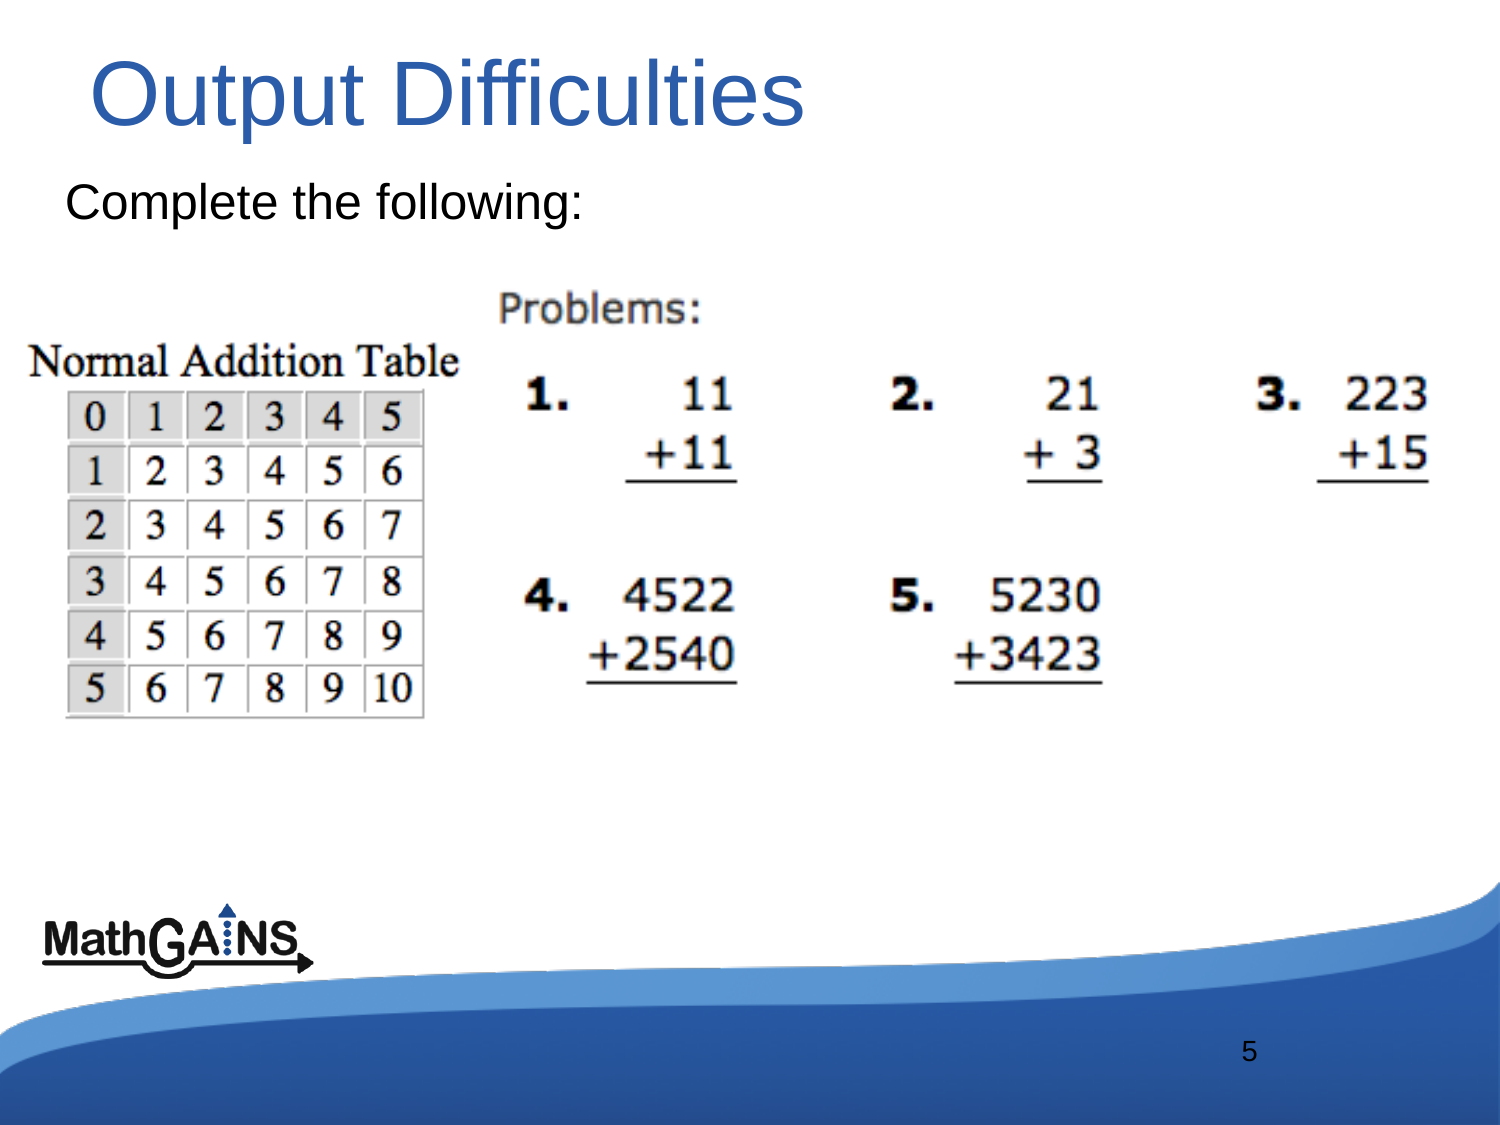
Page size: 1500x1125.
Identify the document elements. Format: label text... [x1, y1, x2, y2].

picture [487, 274, 1450, 713]
picture [16, 332, 476, 738]
slide_number 5 [1223, 1023, 1277, 1075]
text_box Complete the following: [50, 162, 1425, 238]
picture [0, 878, 1500, 1125]
title Output Difficulties [75, 14, 1425, 162]
